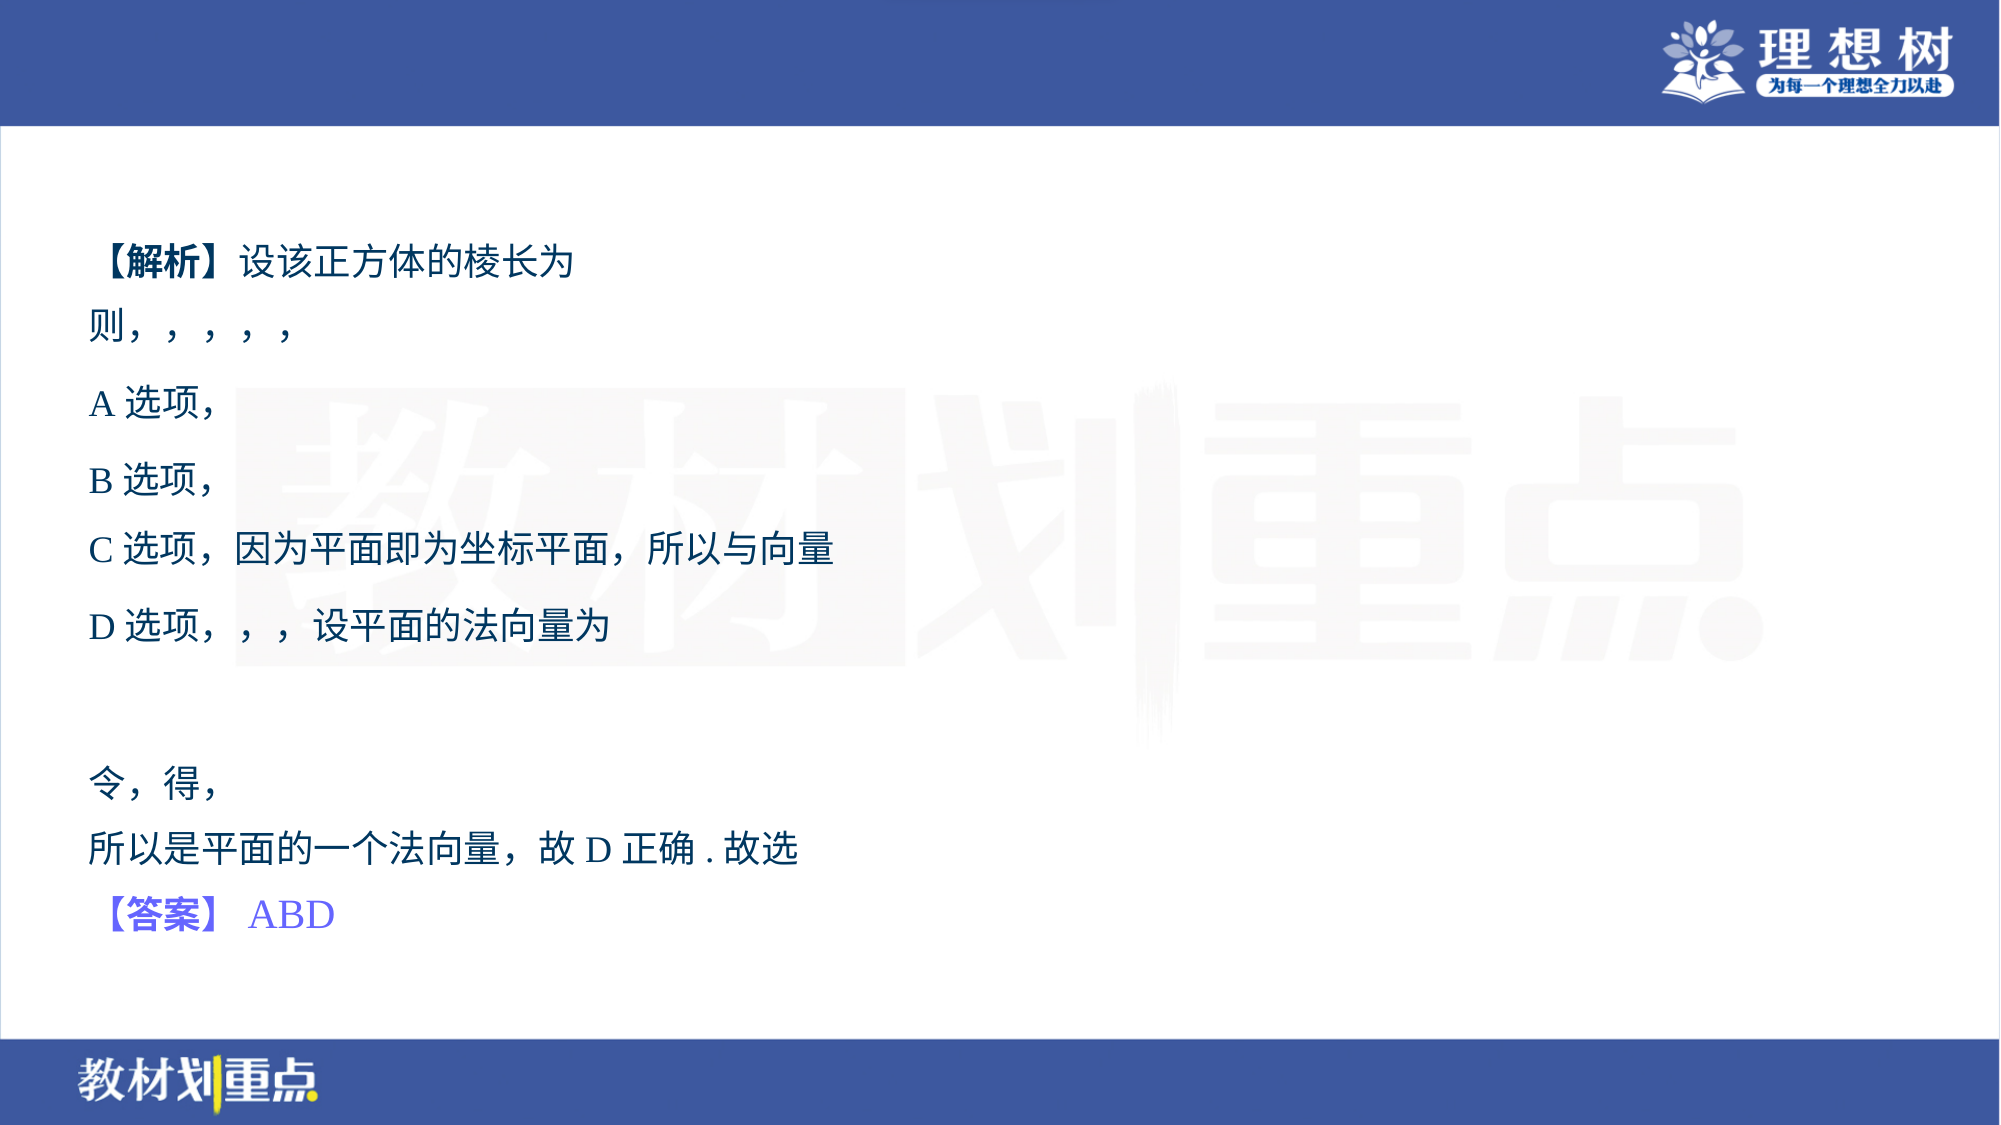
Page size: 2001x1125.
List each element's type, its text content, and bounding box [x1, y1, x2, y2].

text_box 【答案】ABD [88, 861, 1911, 929]
picture [0, 0, 2000, 1125]
